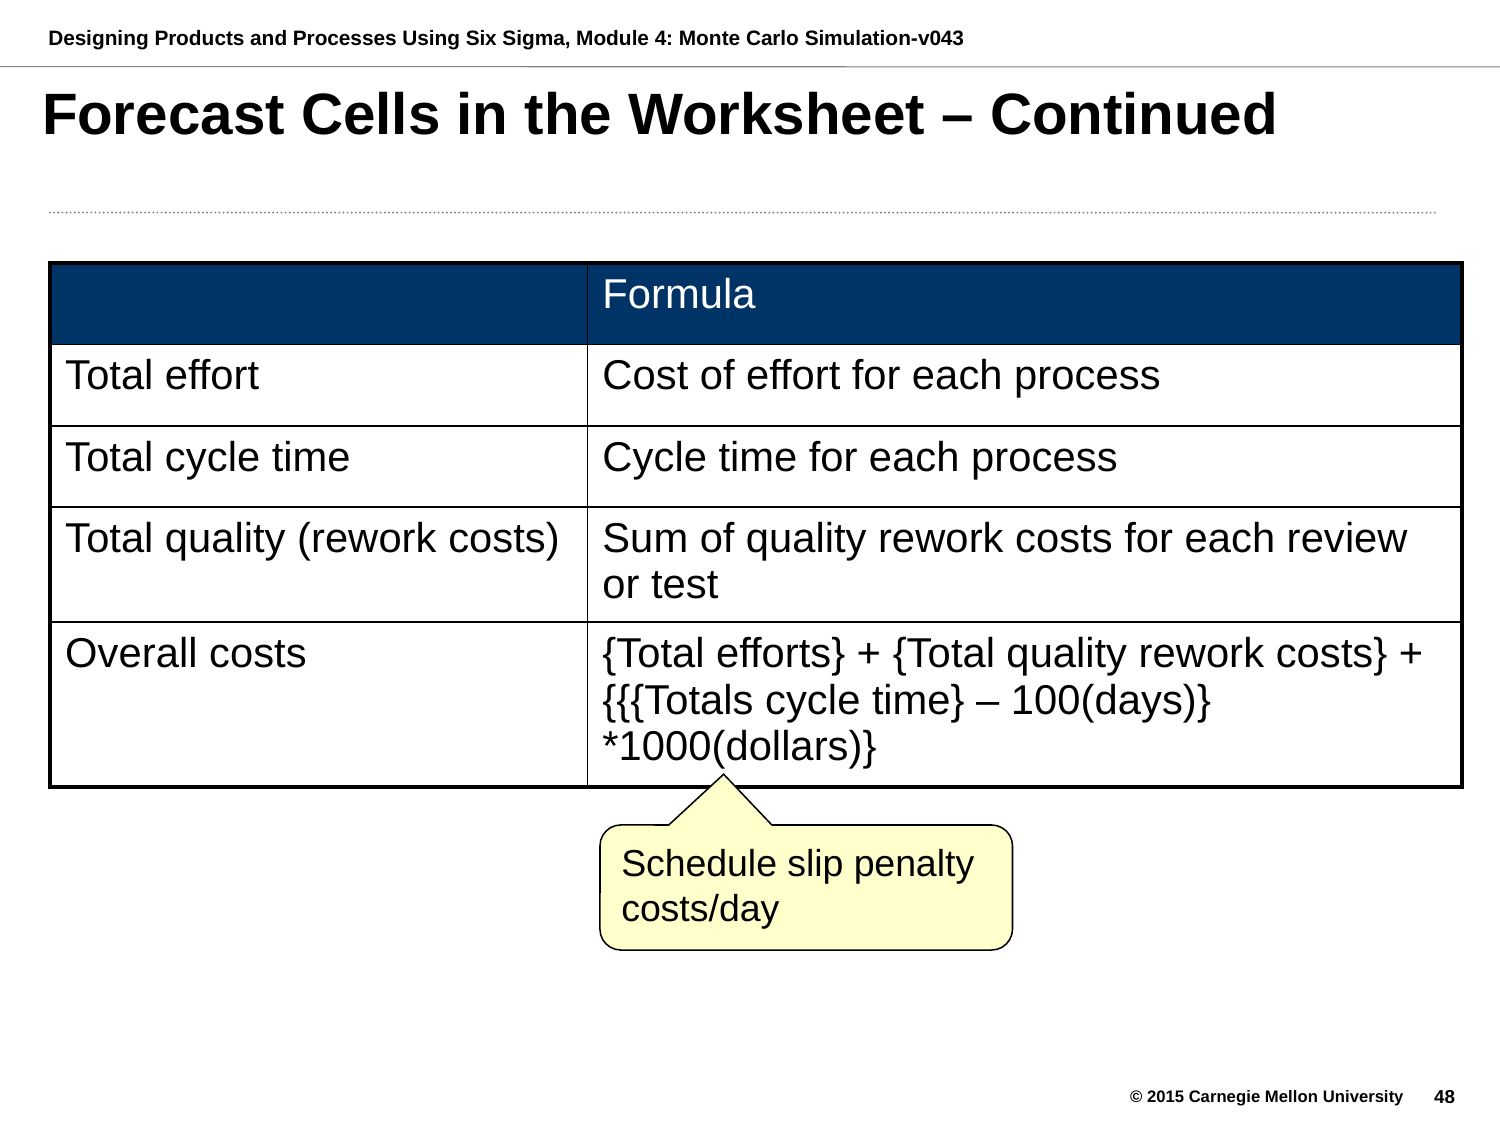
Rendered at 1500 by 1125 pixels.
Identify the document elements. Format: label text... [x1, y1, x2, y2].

table_cell Total cycle time [52, 427, 587, 506]
table_cell {Total efforts} + {Total quality rework costs} +{{{Totals cycle time} – 100(days)} *1000(dollars)} [588, 623, 1460, 785]
table_header [52, 265, 587, 344]
table_cell Cost of effort for each process [588, 345, 1460, 425]
table_cell Cycle time for each process [588, 427, 1460, 506]
table_cell Total quality (rework costs) [52, 508, 587, 621]
table_cell Overall costs [52, 623, 587, 785]
table_cell Sum of quality rework costs for each review or test [588, 508, 1460, 621]
text_box Schedule slip penalty costs/day [599, 774, 1013, 951]
title Forecast Cells in the Worksheet – Continued [42, 89, 1438, 146]
table_cell Total effort [52, 345, 587, 425]
table_header Formula [588, 265, 1460, 344]
